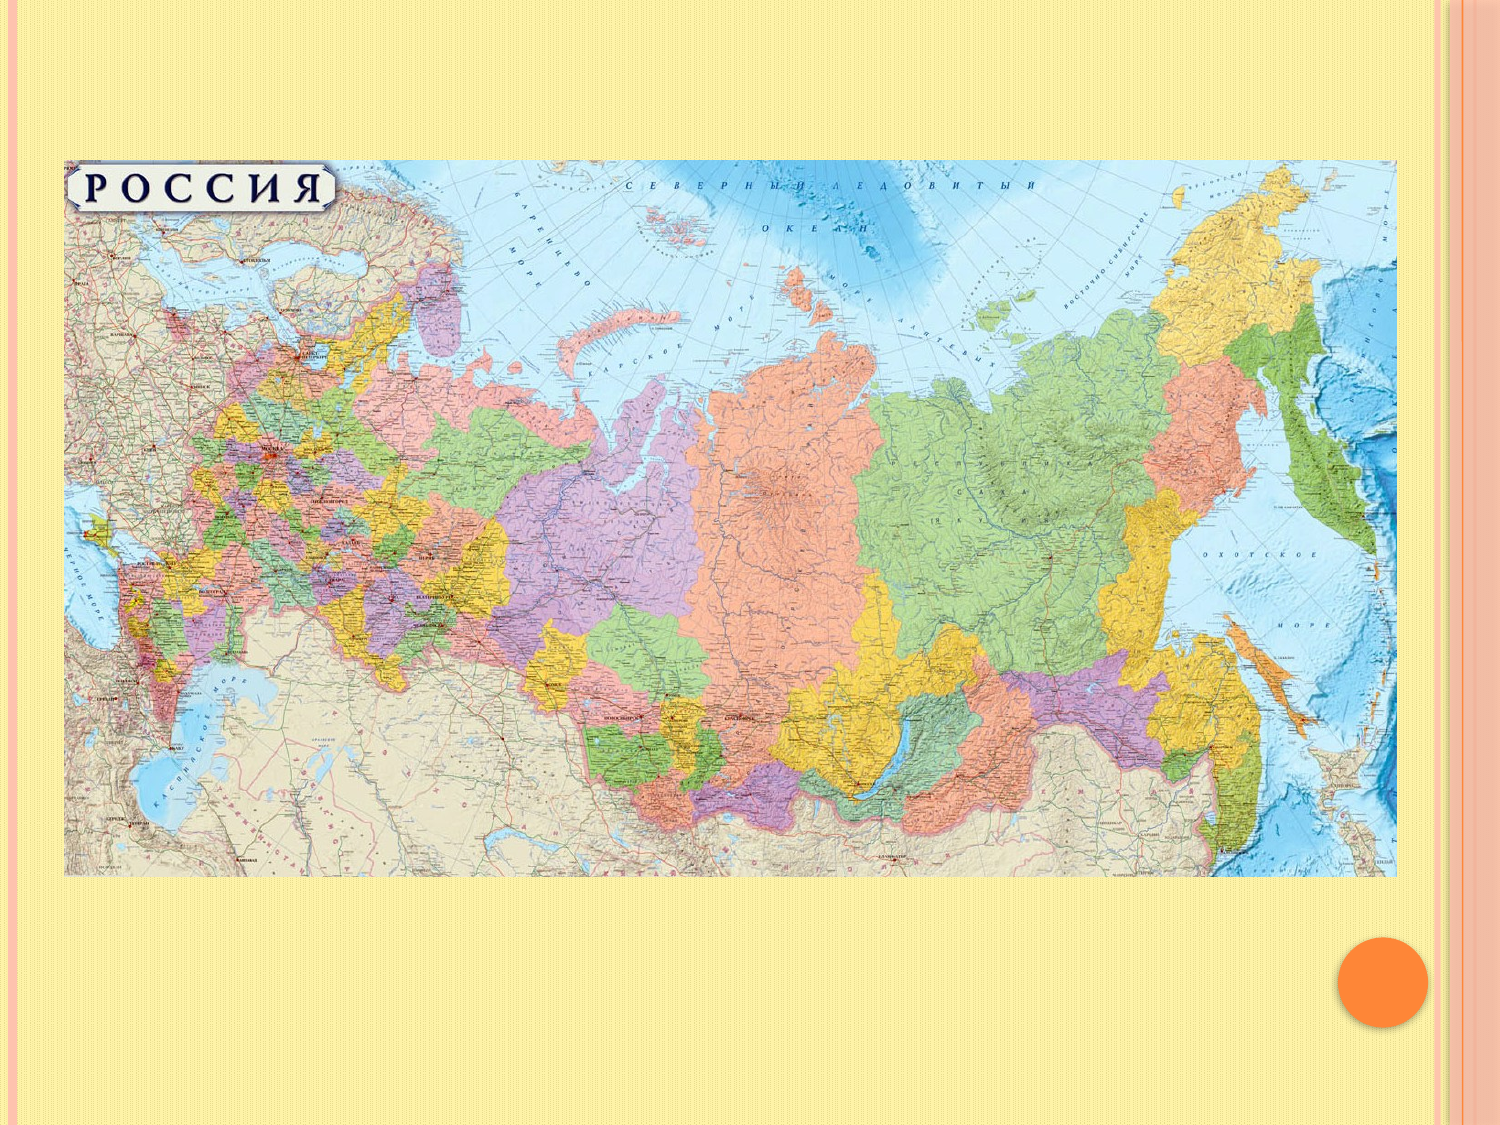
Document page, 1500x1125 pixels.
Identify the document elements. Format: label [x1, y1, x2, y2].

picture [64, 160, 1397, 877]
